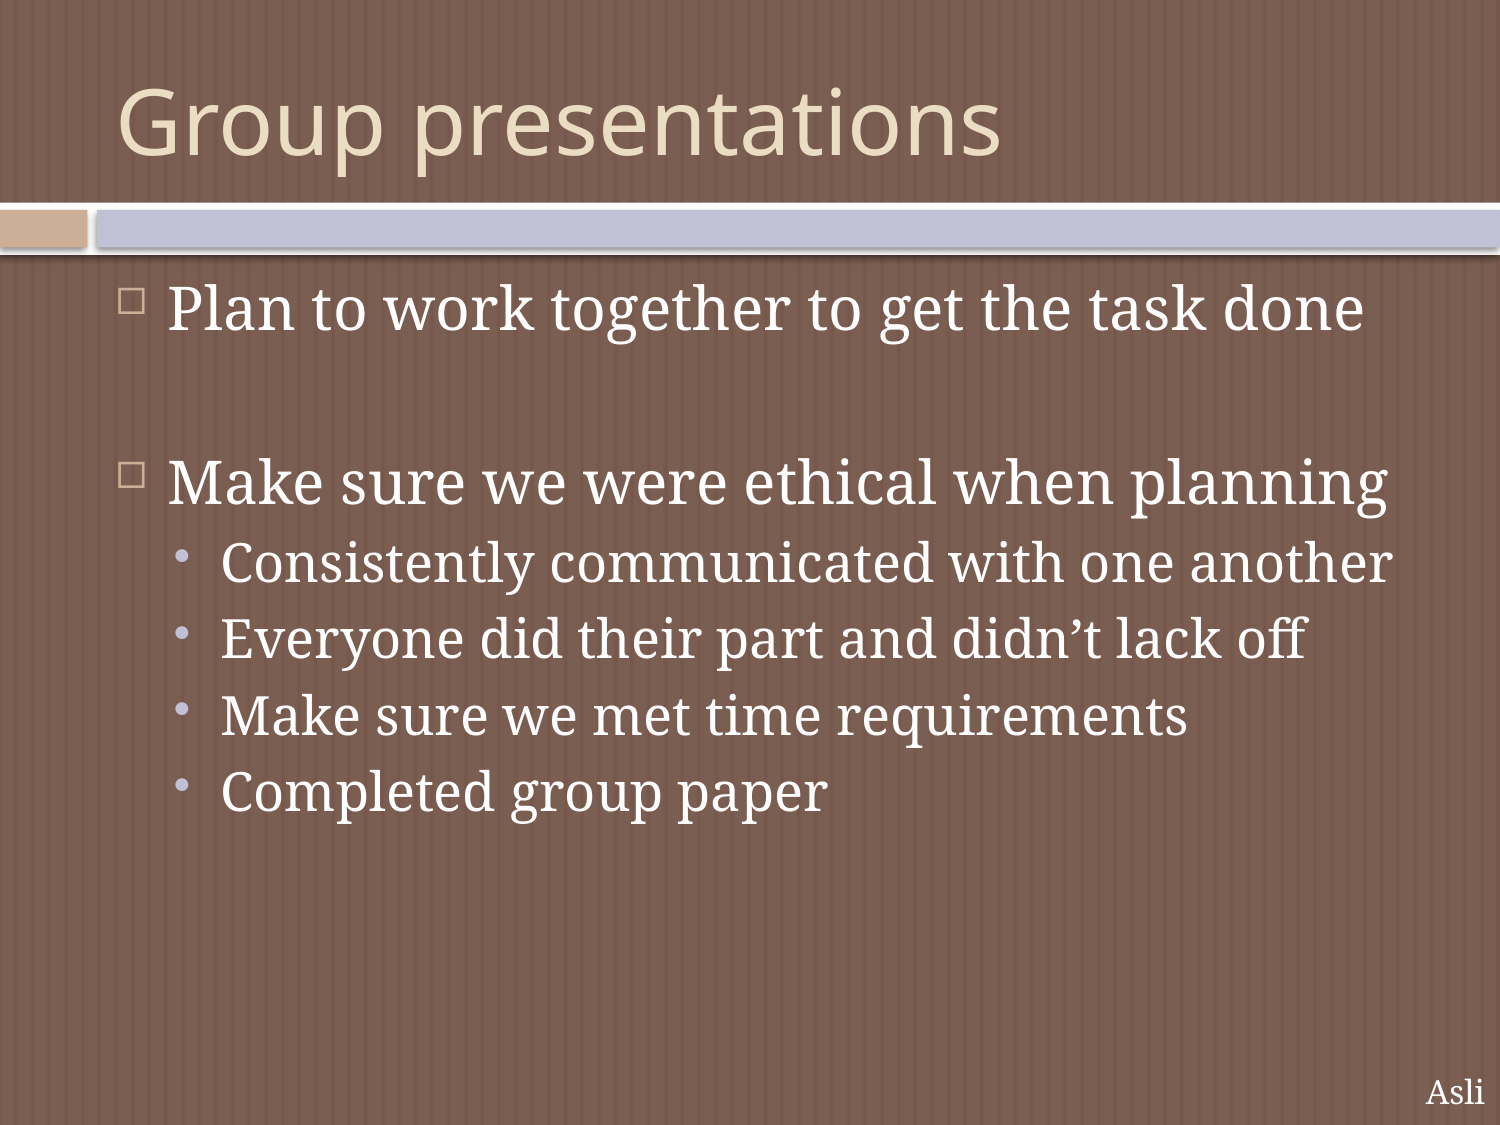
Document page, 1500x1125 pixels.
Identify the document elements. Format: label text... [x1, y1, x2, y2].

text_box Asli [1175, 1064, 1500, 1119]
list Plan to work together to get the task done Make sure we were ethical when planning Consistently communicated with one another Everyone did their part and didn’t lack off Make sure we met time requirements Completed group paper [100, 262, 1439, 1001]
title Group presentations [100, 37, 1439, 201]
